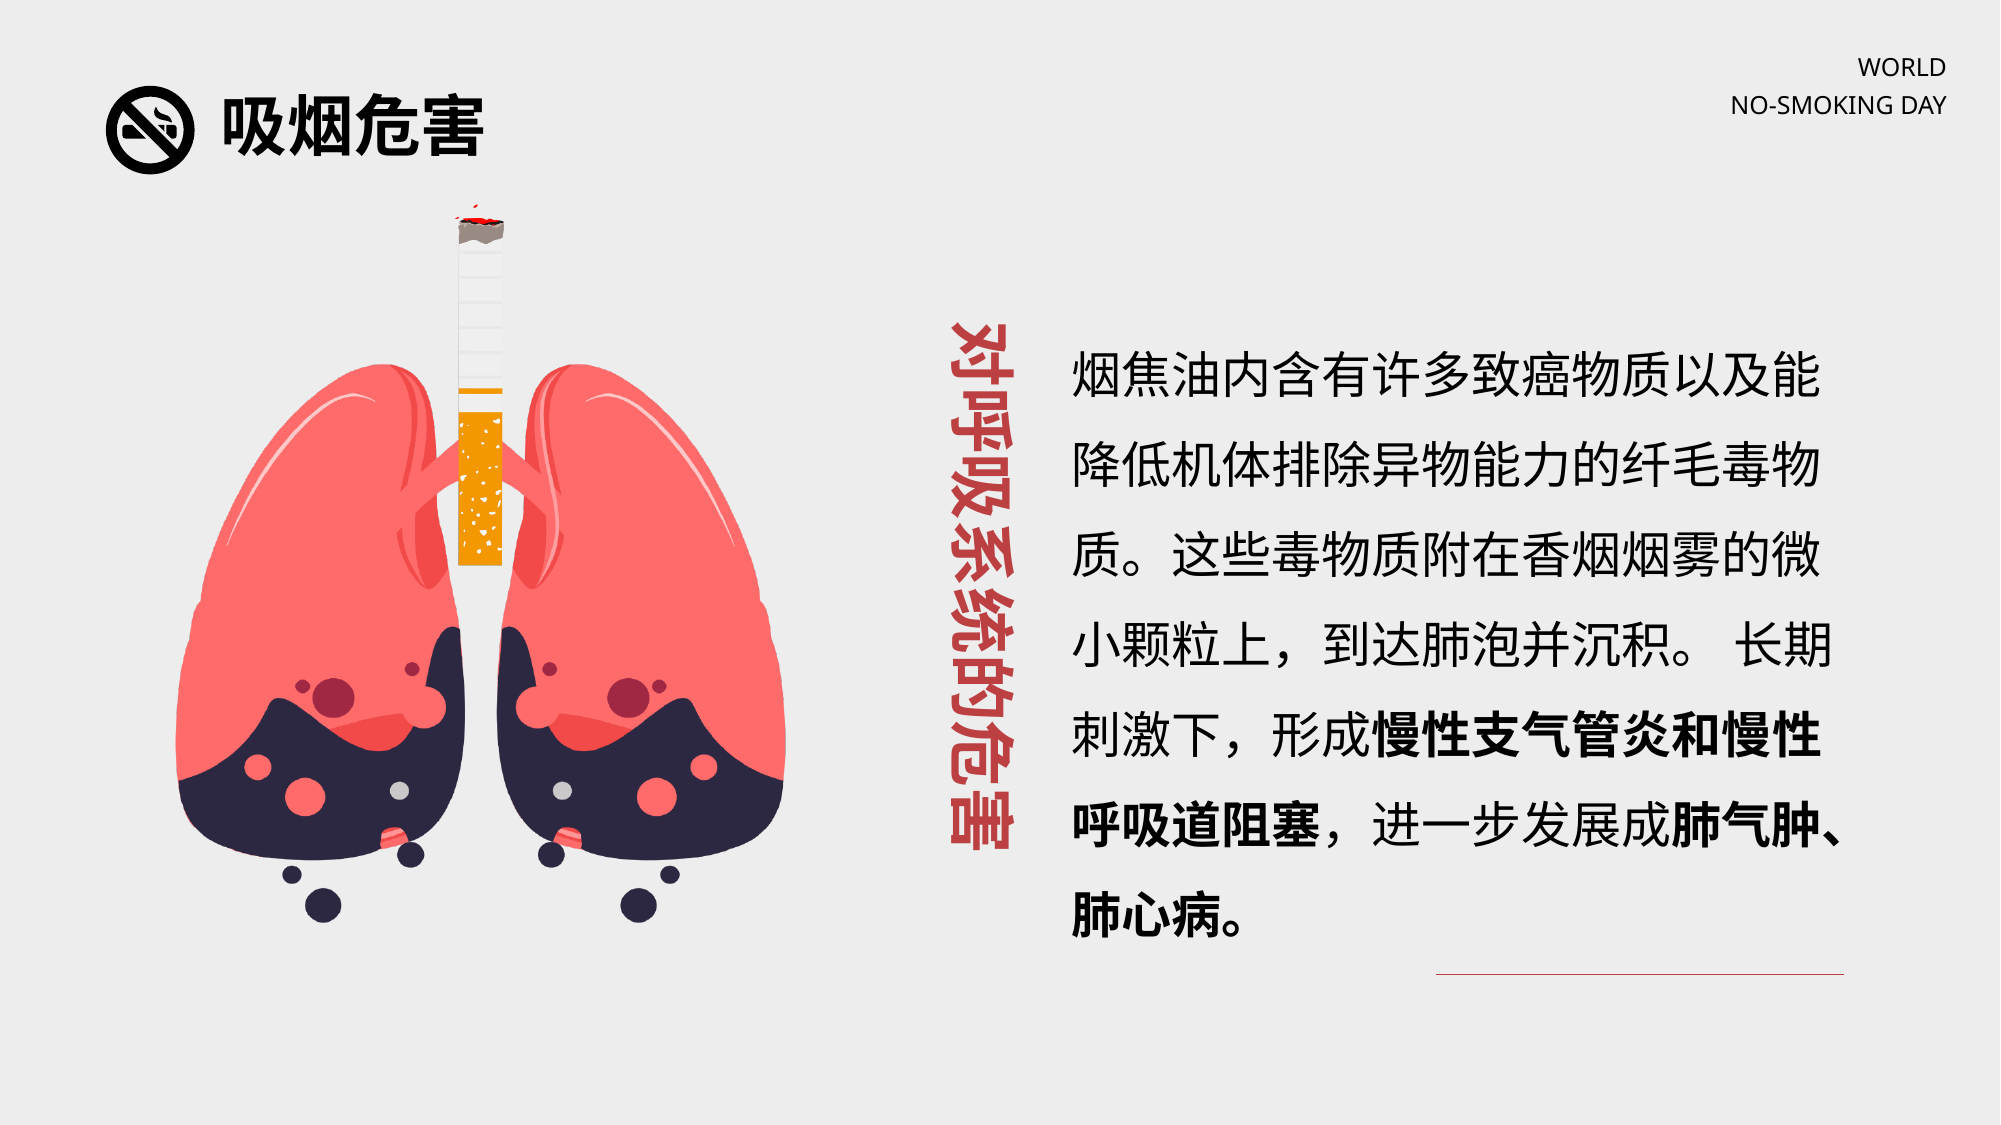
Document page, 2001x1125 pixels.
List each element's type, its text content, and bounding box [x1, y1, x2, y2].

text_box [105, 76, 505, 124]
picture [11, 124, 921, 1034]
text_box 对呼吸系统的危害 [921, 305, 1032, 947]
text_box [1057, 305, 1851, 975]
